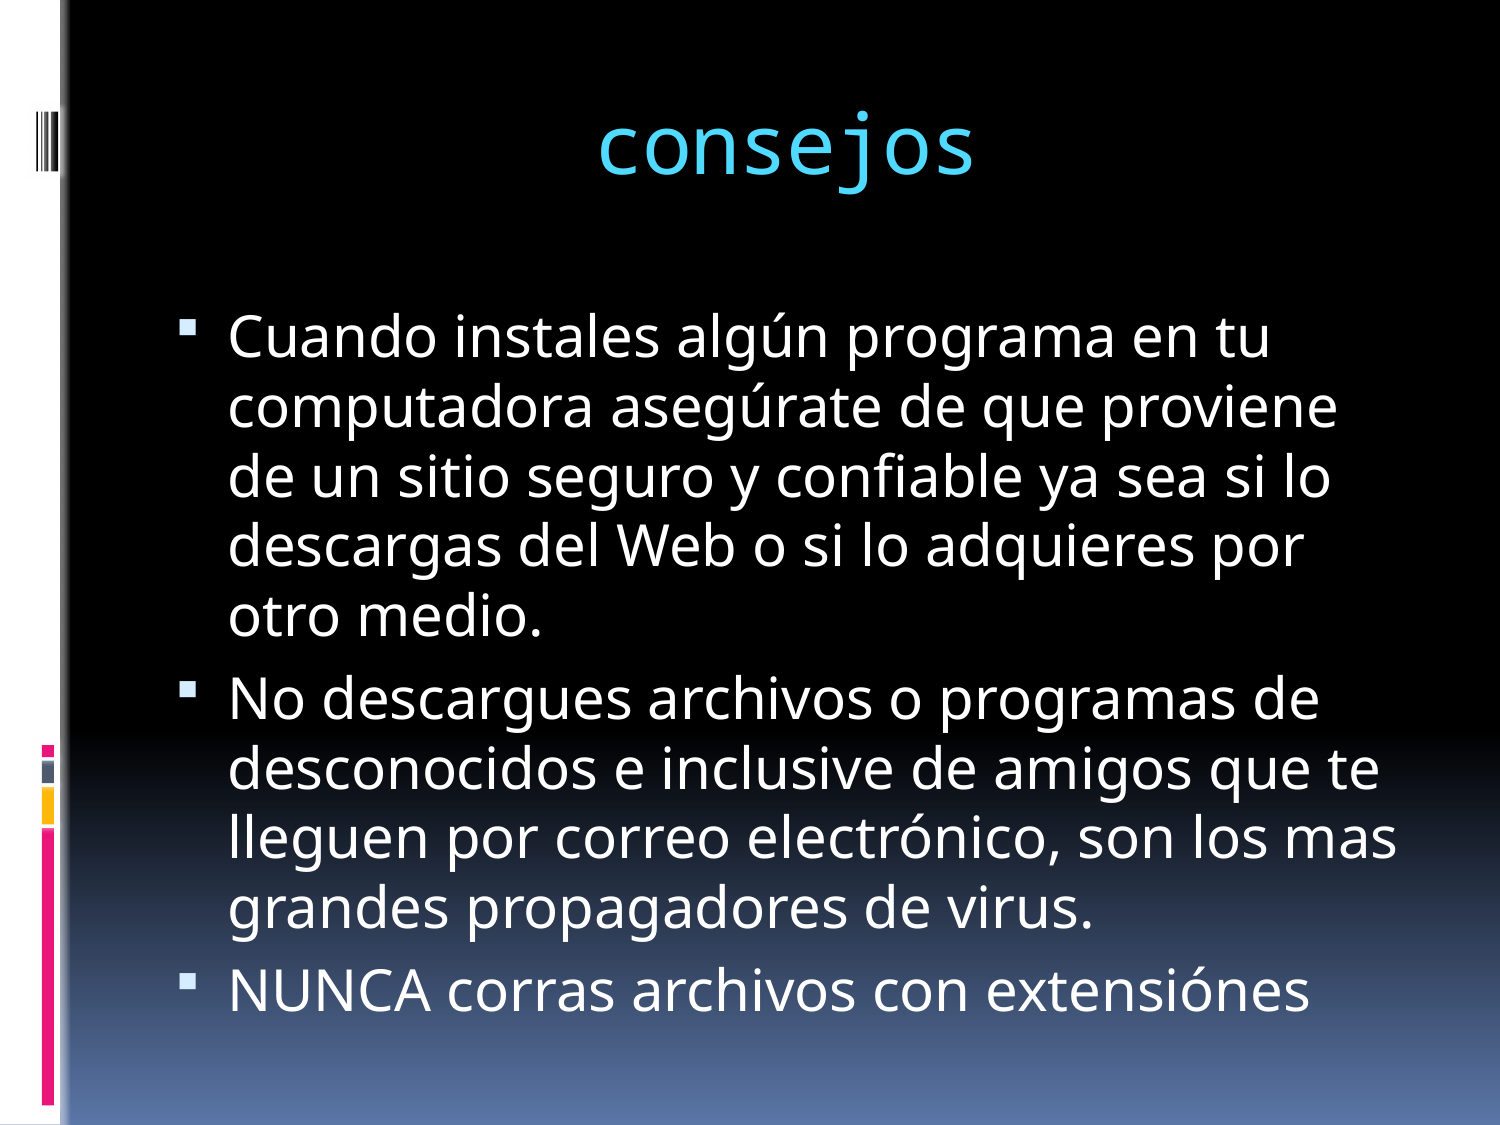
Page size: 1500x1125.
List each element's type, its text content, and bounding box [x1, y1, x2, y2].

list Cuando instales algún programa en tu computadora asegúrate de que proviene de un sitio seguro y confiable ya sea si lo descargas del Web o si lo adquieres por otro medio. No descargues archivos o programas de desconocidos e inclusive de amigos que te lleguen por correo electrónico, son los mas grandes propagadores de virus. NUNCA corras archivos con extensiónes [150, 292, 1425, 1043]
title consejos [150, 83, 1425, 234]
